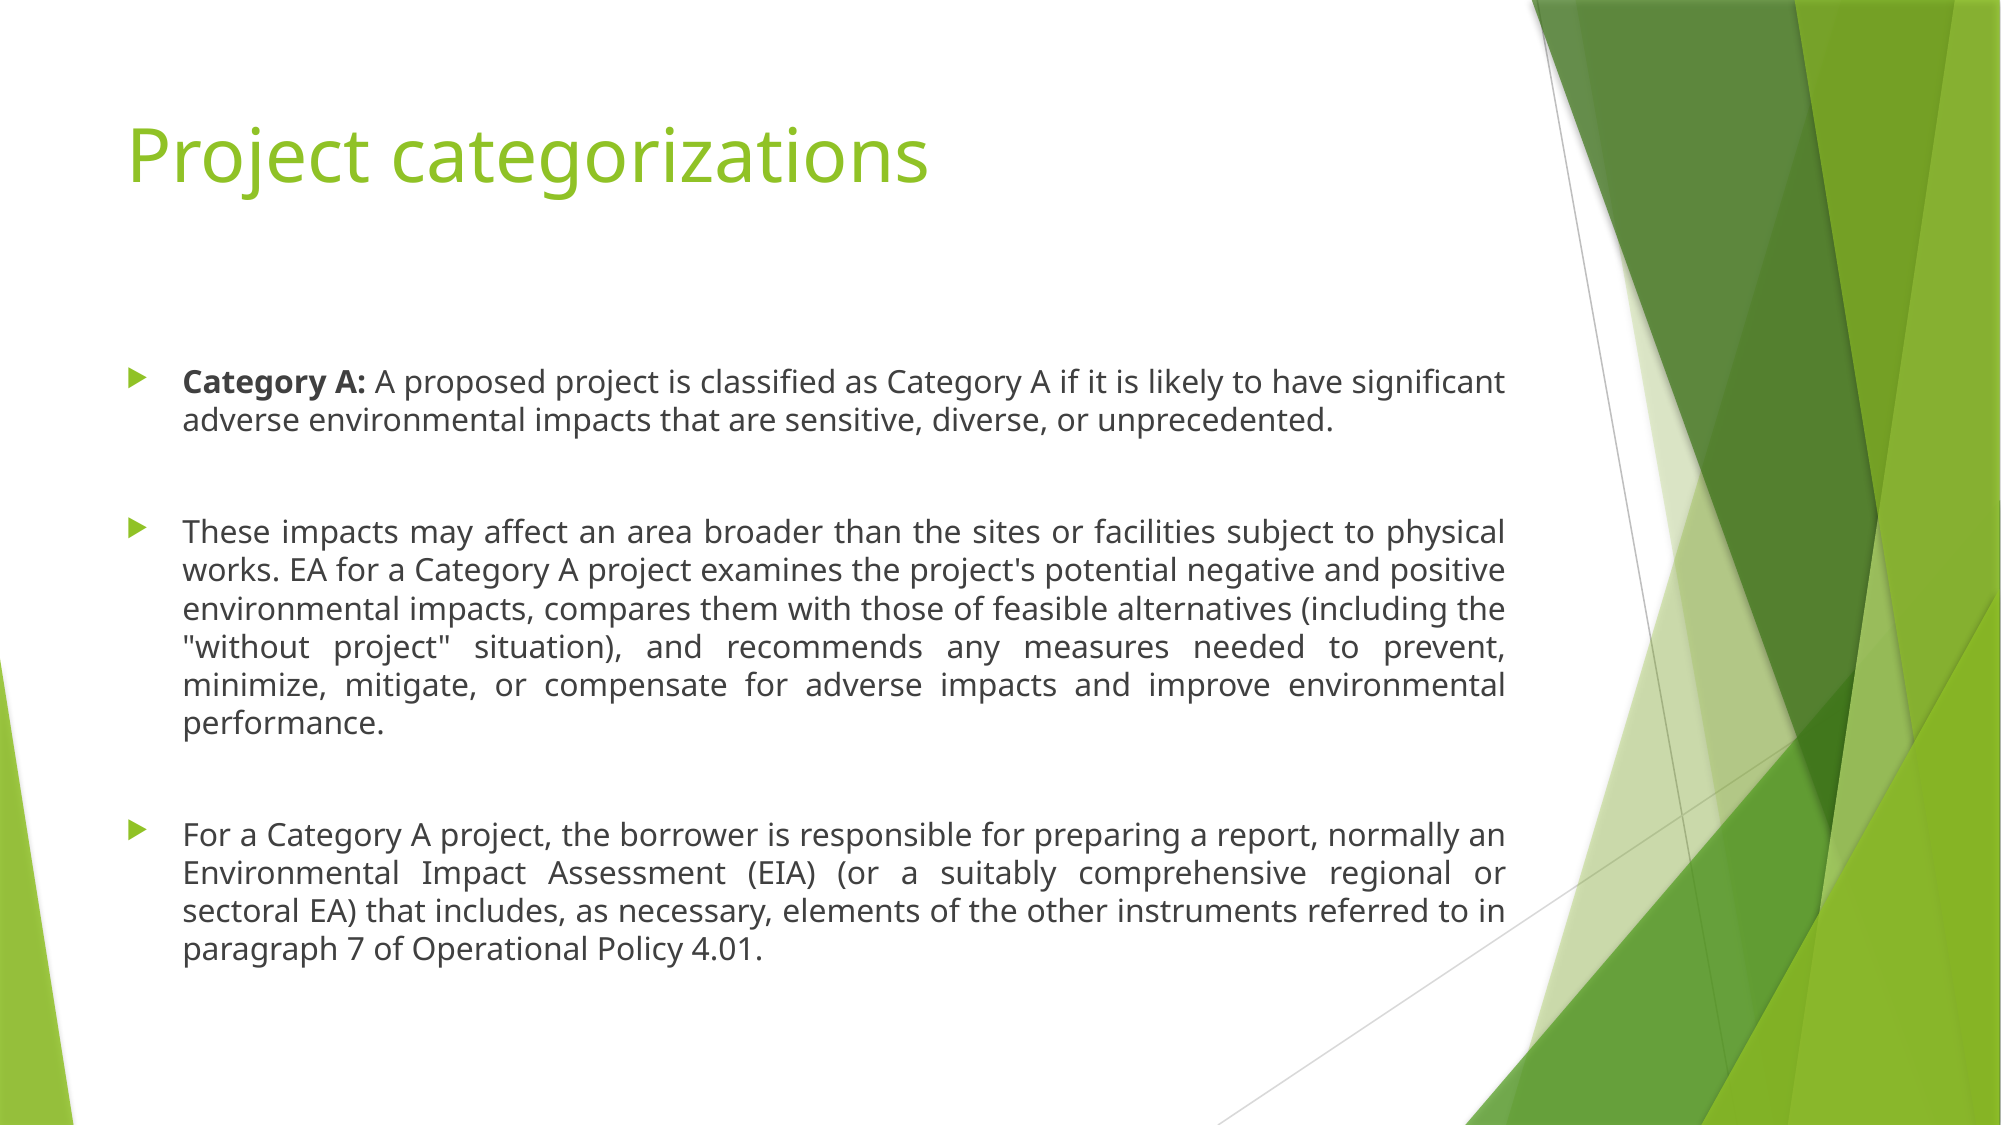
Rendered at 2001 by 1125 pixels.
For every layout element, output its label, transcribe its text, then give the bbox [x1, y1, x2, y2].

list Category A: A proposed project is classified as Category A if it is likely to have significant adverse environmental impacts that are sensitive, diverse, or unprecedented. These impacts may affect an area broader than the sites or facilities subject to physical works. EA for a Category A project examines the project's potential negative and positive environmental impacts, compares them with those of feasible alternatives (including the "without project" situation), and recommends any measures needed to prevent, minimize, mitigate, or compensate for adverse impacts and improve environmental performance. For a Category A project, the borrower is responsible for preparing a report, normally an Environmental Impact Assessment (EIA) (or a suitably comprehensive regional or sectoral EA) that includes, as necessary, elements of the other instruments referred to in paragraph 7 of Operational Policy 4.01. [111, 354, 1522, 992]
title Project categorizations [111, 99, 1522, 317]
